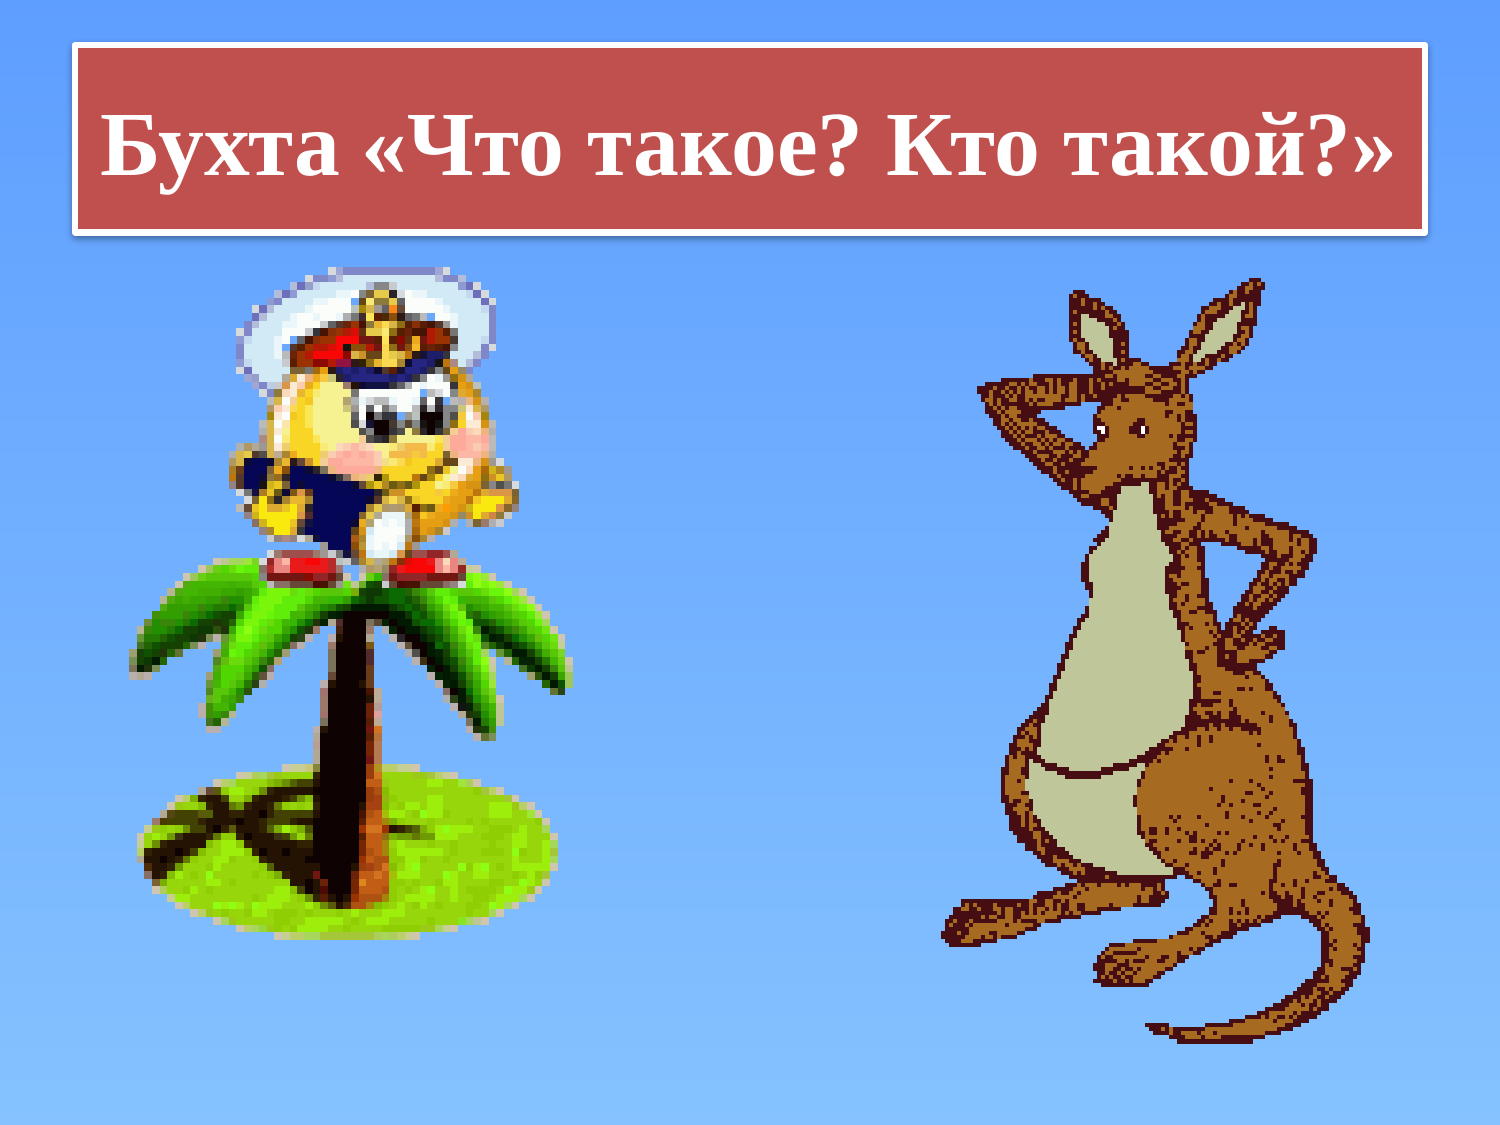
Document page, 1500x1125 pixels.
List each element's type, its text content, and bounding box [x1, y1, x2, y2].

picture [937, 274, 1370, 1044]
picture [99, 260, 581, 948]
title Бухта «Что такое? Кто такой?» [72, 42, 1428, 236]
